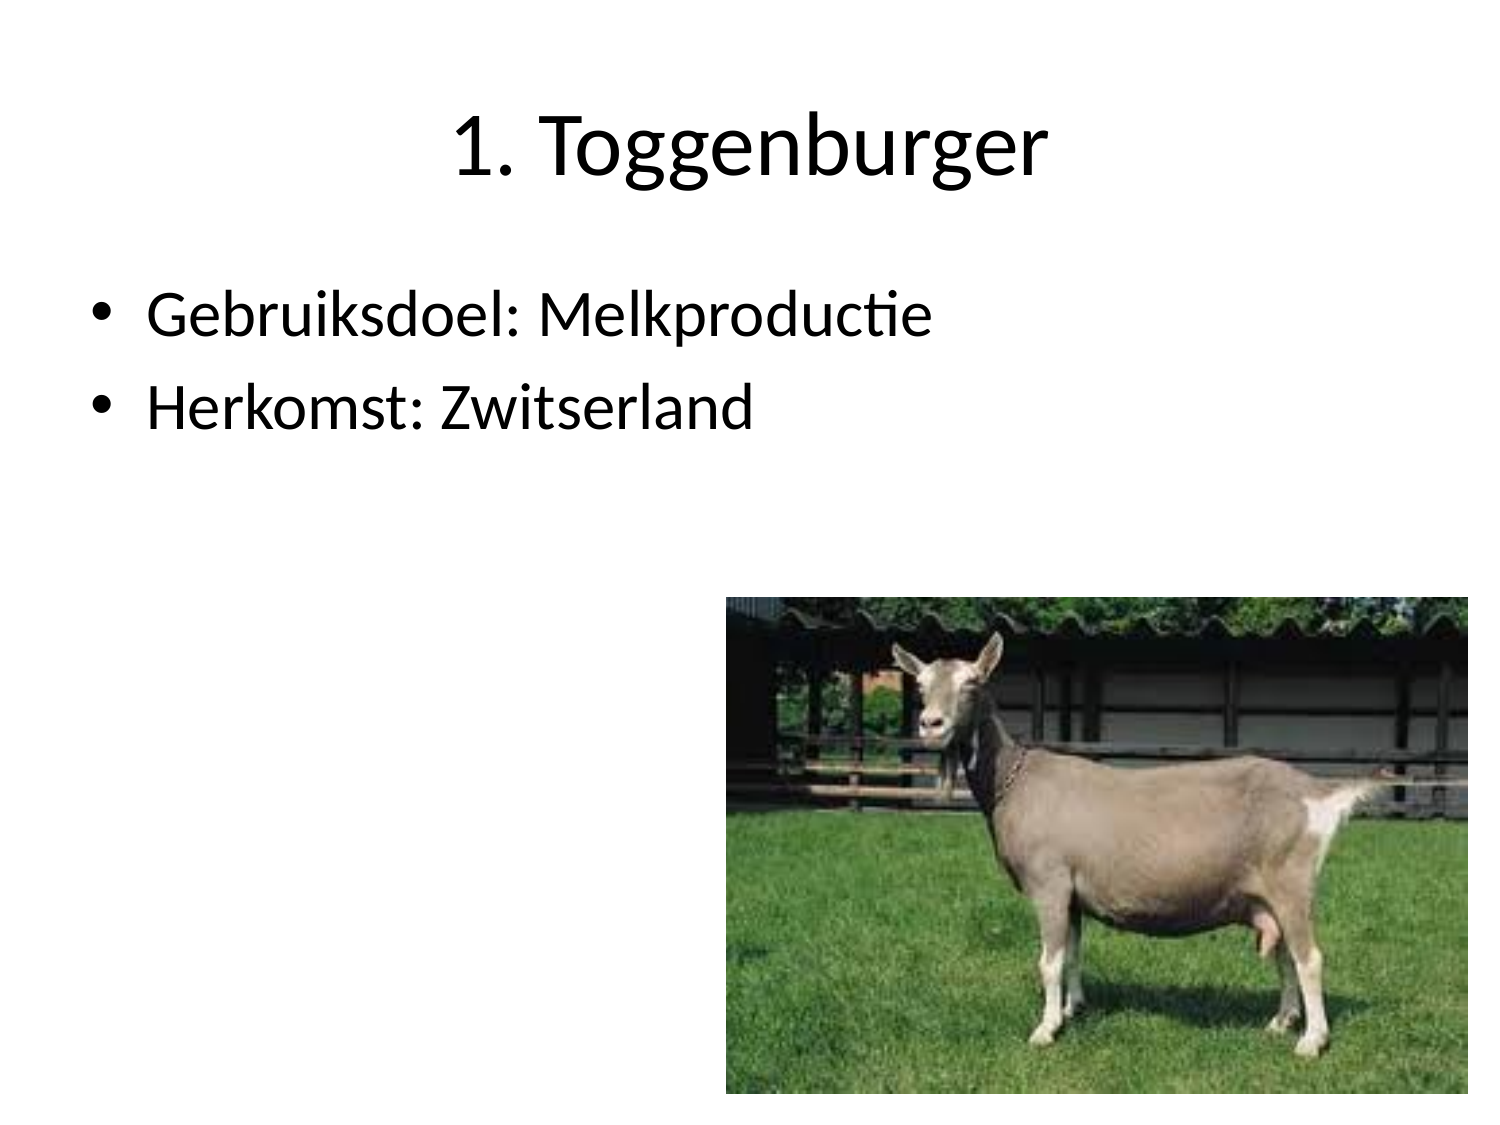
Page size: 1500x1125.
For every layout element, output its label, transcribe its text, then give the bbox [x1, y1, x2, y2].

list Gebruiksdoel: Melkproductie Herkomst: Zwitserland [75, 262, 1425, 1005]
picture [726, 597, 1469, 1095]
title 1. Toggenburger [75, 45, 1425, 233]
